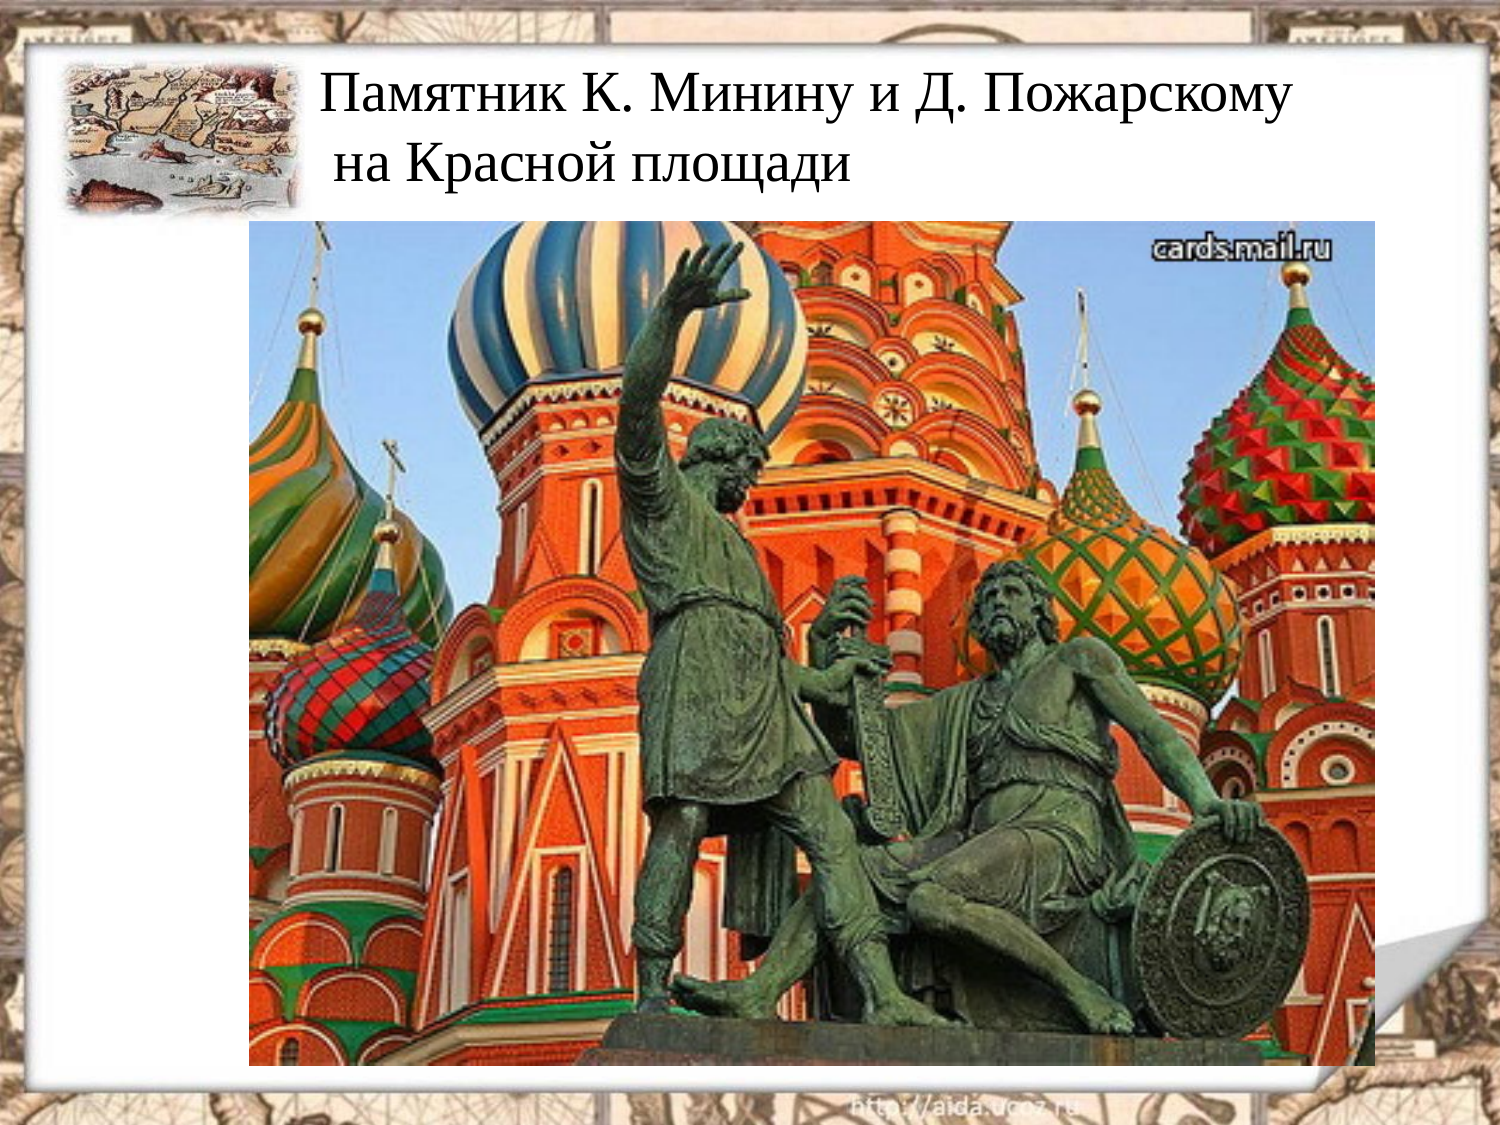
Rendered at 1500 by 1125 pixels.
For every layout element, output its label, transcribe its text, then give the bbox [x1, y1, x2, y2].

picture [0, 0, 1500, 1125]
title Памятник К. Минину и Д. Пожарскому на Красной площади [304, 58, 1337, 188]
